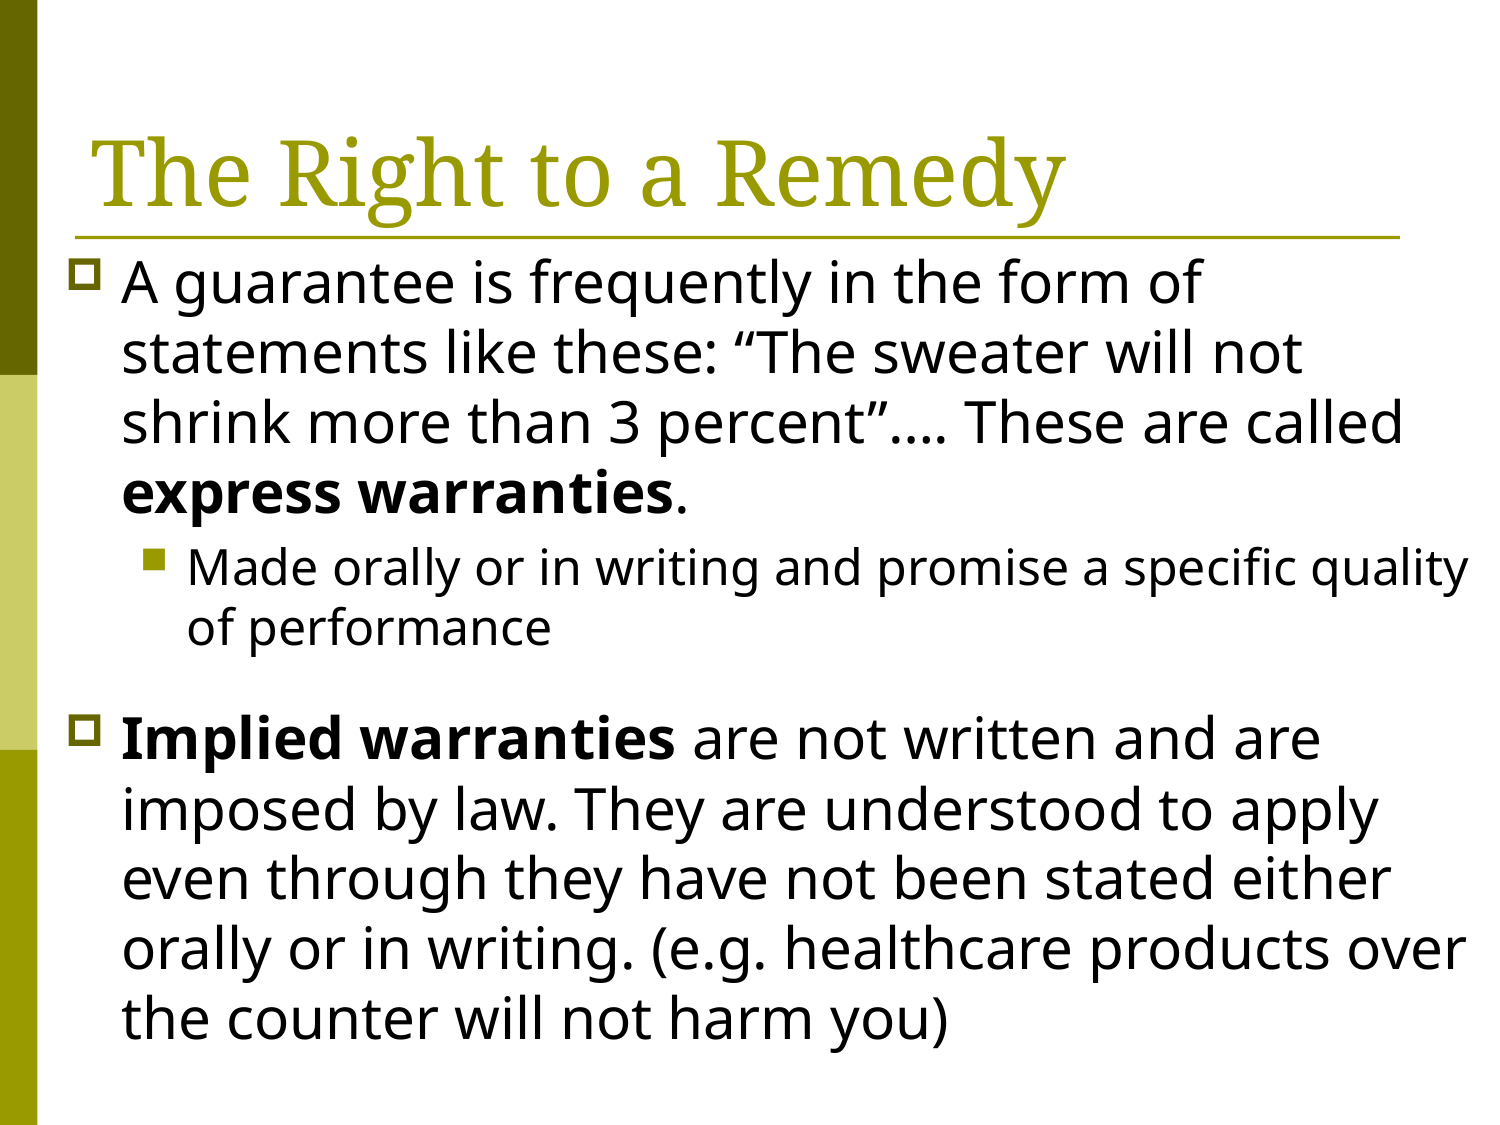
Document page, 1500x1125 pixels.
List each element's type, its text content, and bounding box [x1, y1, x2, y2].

title The Right to a Remedy [74, 45, 1426, 233]
list A guarantee is frequently in the form of statements like these: “The sweater will not shrink more than 3 percent”…. These are called express warranties. Made orally or in writing and promise a specific quality of performance Implied warranties are not written and are imposed by law. They are understood to apply even through they have not been stated either orally or in writing. (e.g. healthcare products over the counter will not harm you) [49, 237, 1500, 981]
